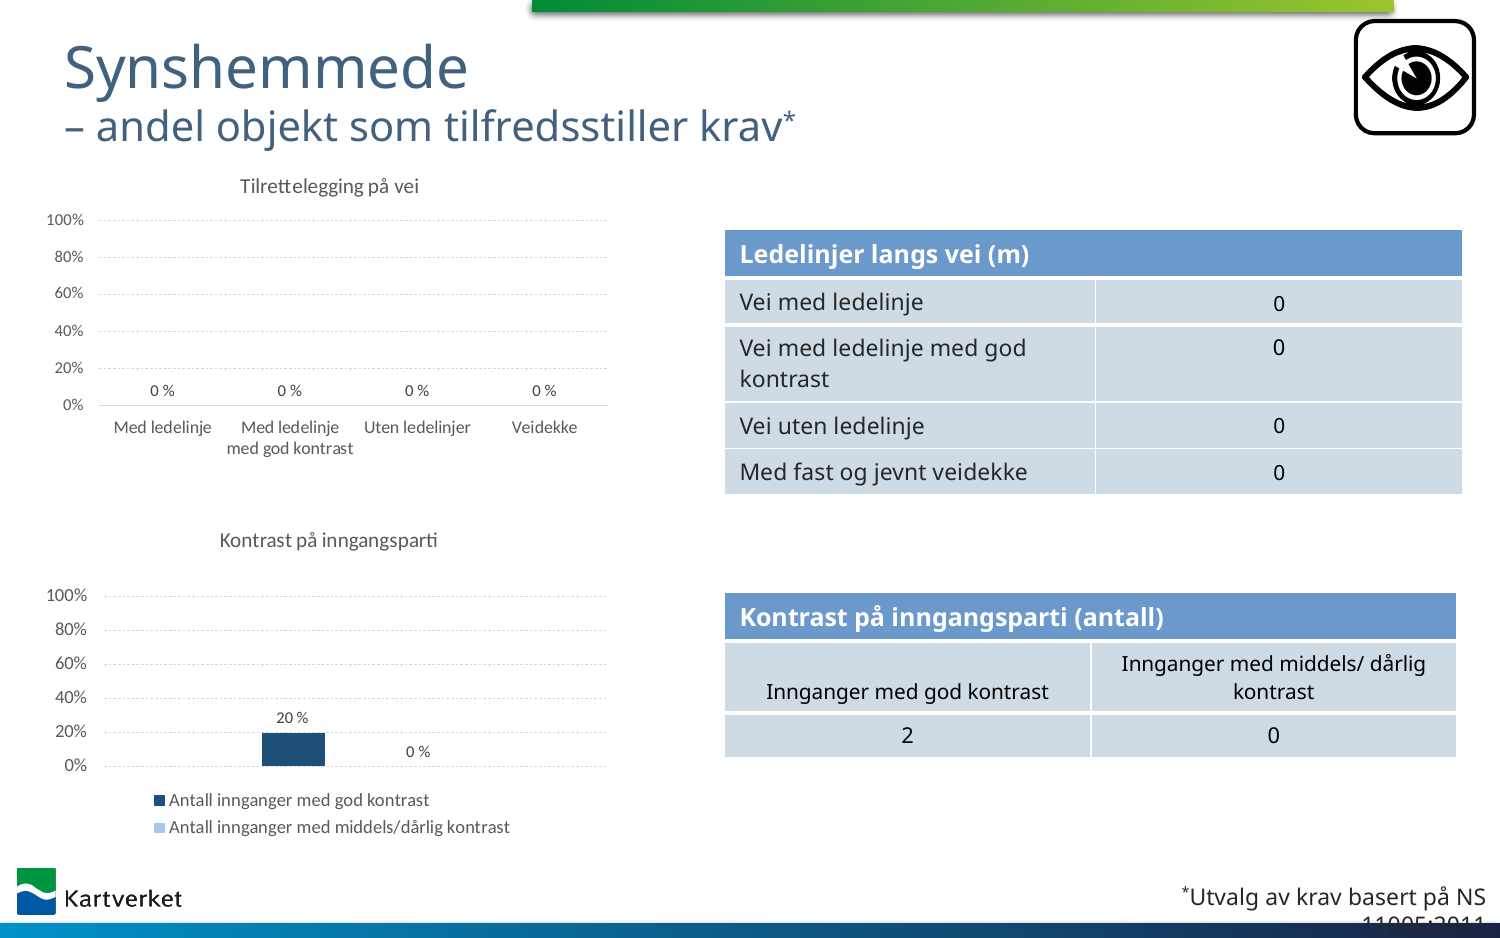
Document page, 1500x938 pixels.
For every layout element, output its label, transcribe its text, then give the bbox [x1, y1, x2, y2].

table_header Kontrast på inngangsparti (antall) [725, 593, 1456, 639]
table_cell Vei med ledelinje [725, 280, 1095, 323]
table_cell 0 [1096, 327, 1462, 401]
table_cell 2 [725, 715, 1090, 757]
table_cell Innganger med god kontrast [725, 643, 1090, 711]
table_cell Vei med ledelinje med god kontrast [725, 327, 1095, 401]
table_cell Innganger med middels/ dårlig kontrast [1092, 643, 1456, 711]
picture [41, 166, 618, 492]
text_box Synshemmede – andel objekt som tilfredsstiller krav* [49, 24, 1431, 158]
table_header Ledelinjer langs vei (m) [725, 230, 1462, 276]
table_cell 0 [1092, 715, 1456, 757]
table_cell 0 [1096, 403, 1462, 448]
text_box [1355, 20, 1475, 134]
text_box *Utvalg av krav basert på NS 11005:2011 [1068, 873, 1500, 938]
picture [41, 520, 617, 846]
table_cell 0 [1096, 280, 1462, 323]
table_cell 0 [1096, 449, 1462, 494]
table_cell Vei uten ledelinje [725, 403, 1095, 448]
table_cell Med fast og jevnt veidekke [725, 449, 1095, 494]
